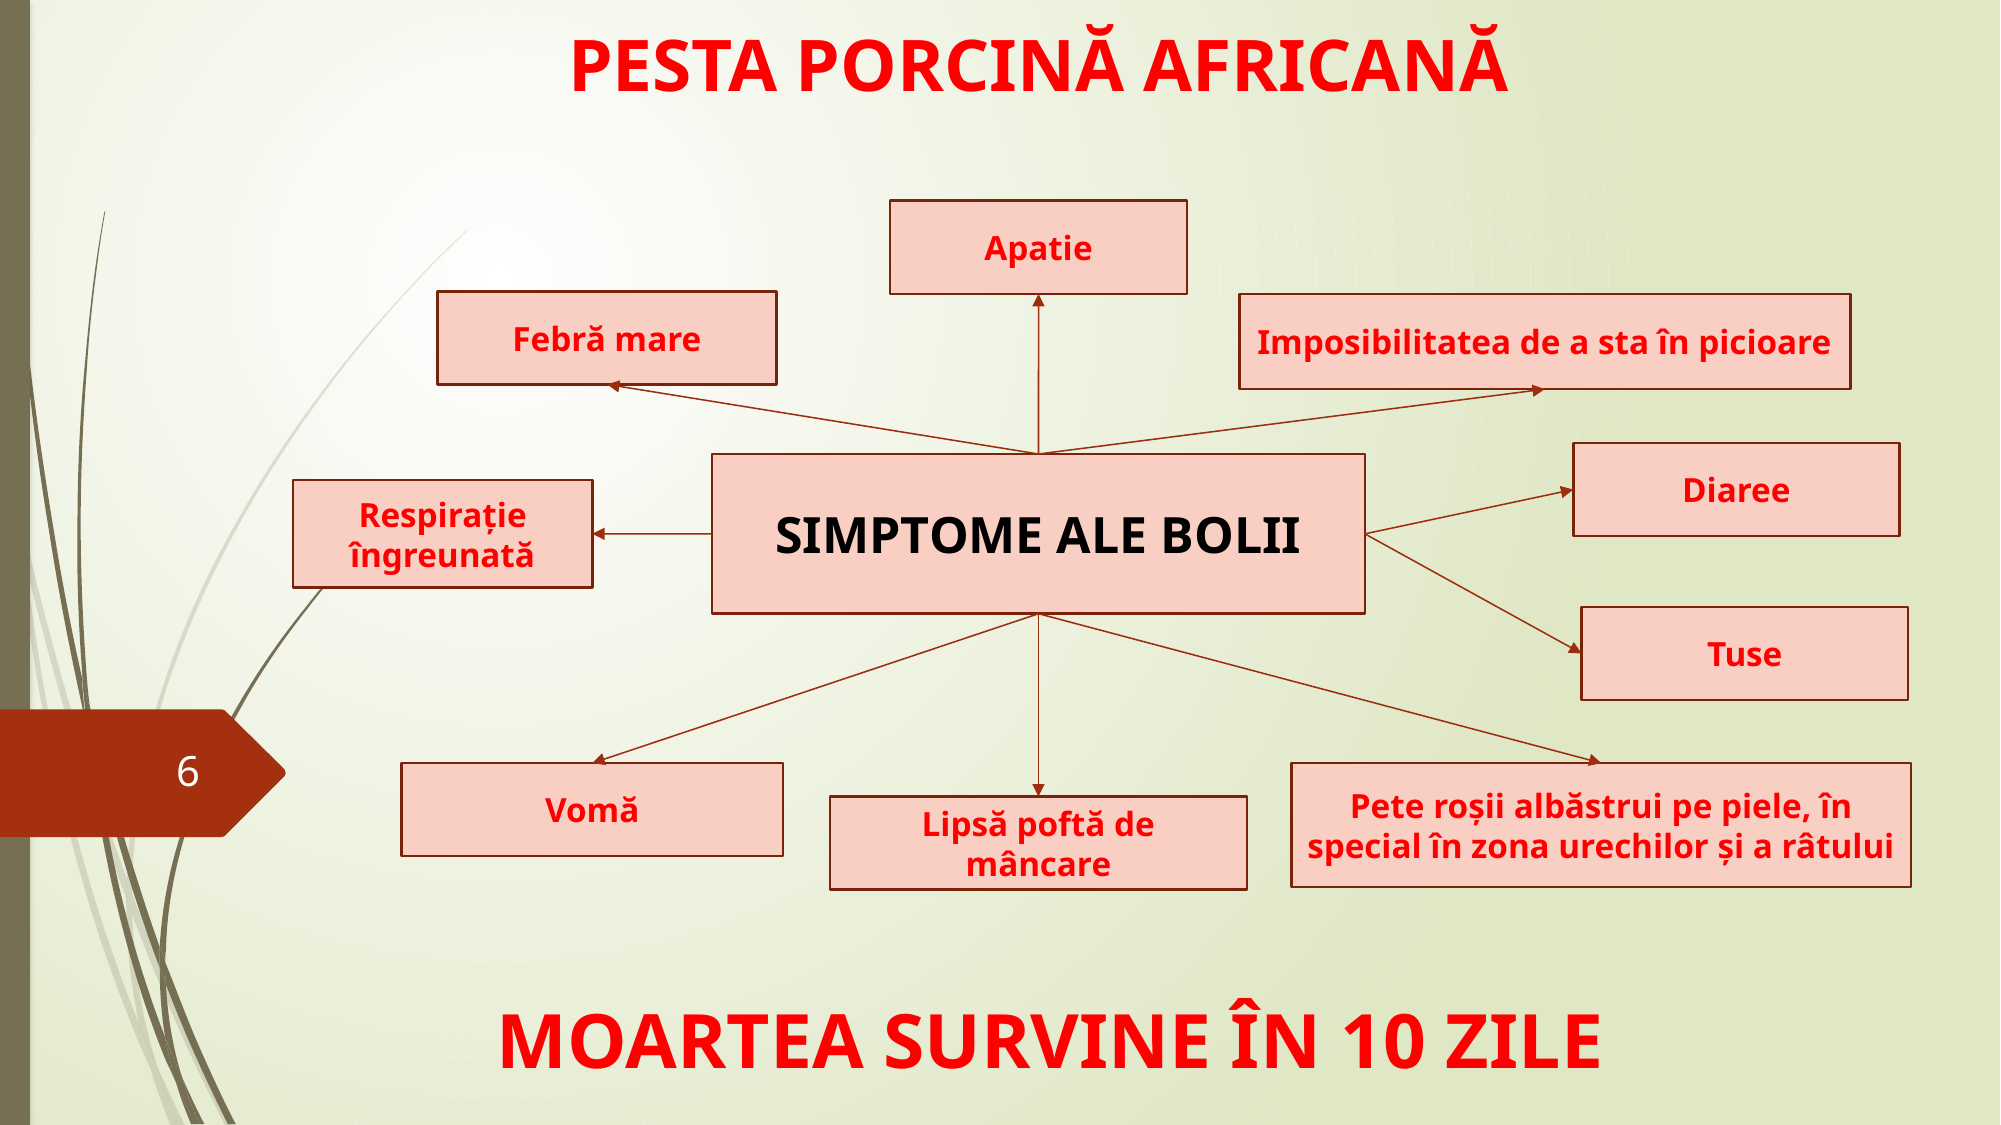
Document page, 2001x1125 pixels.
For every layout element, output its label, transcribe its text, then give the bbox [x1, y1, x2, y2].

slide_number 6 [87, 743, 216, 803]
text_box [1039, 613, 1602, 764]
text_box Respirație îngreunată [292, 479, 594, 589]
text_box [1042, 388, 1546, 455]
text_box Vomă [400, 762, 784, 857]
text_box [592, 613, 1039, 764]
text_box Tuse [1585, 606, 1909, 701]
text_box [1364, 533, 1582, 654]
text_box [606, 384, 1039, 455]
title PESTA PORCINĂ AFRICANĂ [414, 12, 1663, 199]
text_box Apatie [889, 199, 1188, 295]
text_box Pete roșii albăstrui pe piele, în special în zona urechilor și a râtului [1290, 762, 1912, 888]
text_box Lipsă poftă de mâncare [829, 795, 1248, 891]
text_box SIMPTOME ALE BOLII [711, 462, 1366, 612]
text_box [1364, 489, 1574, 535]
text_box Imposibilitatea de a sta în picioare [1238, 293, 1852, 390]
text_box Febră mare [436, 290, 778, 386]
text_box Diaree [1572, 442, 1901, 537]
text_box MOARTEA SURVINE ÎN 10 ZILE [426, 972, 1675, 1091]
